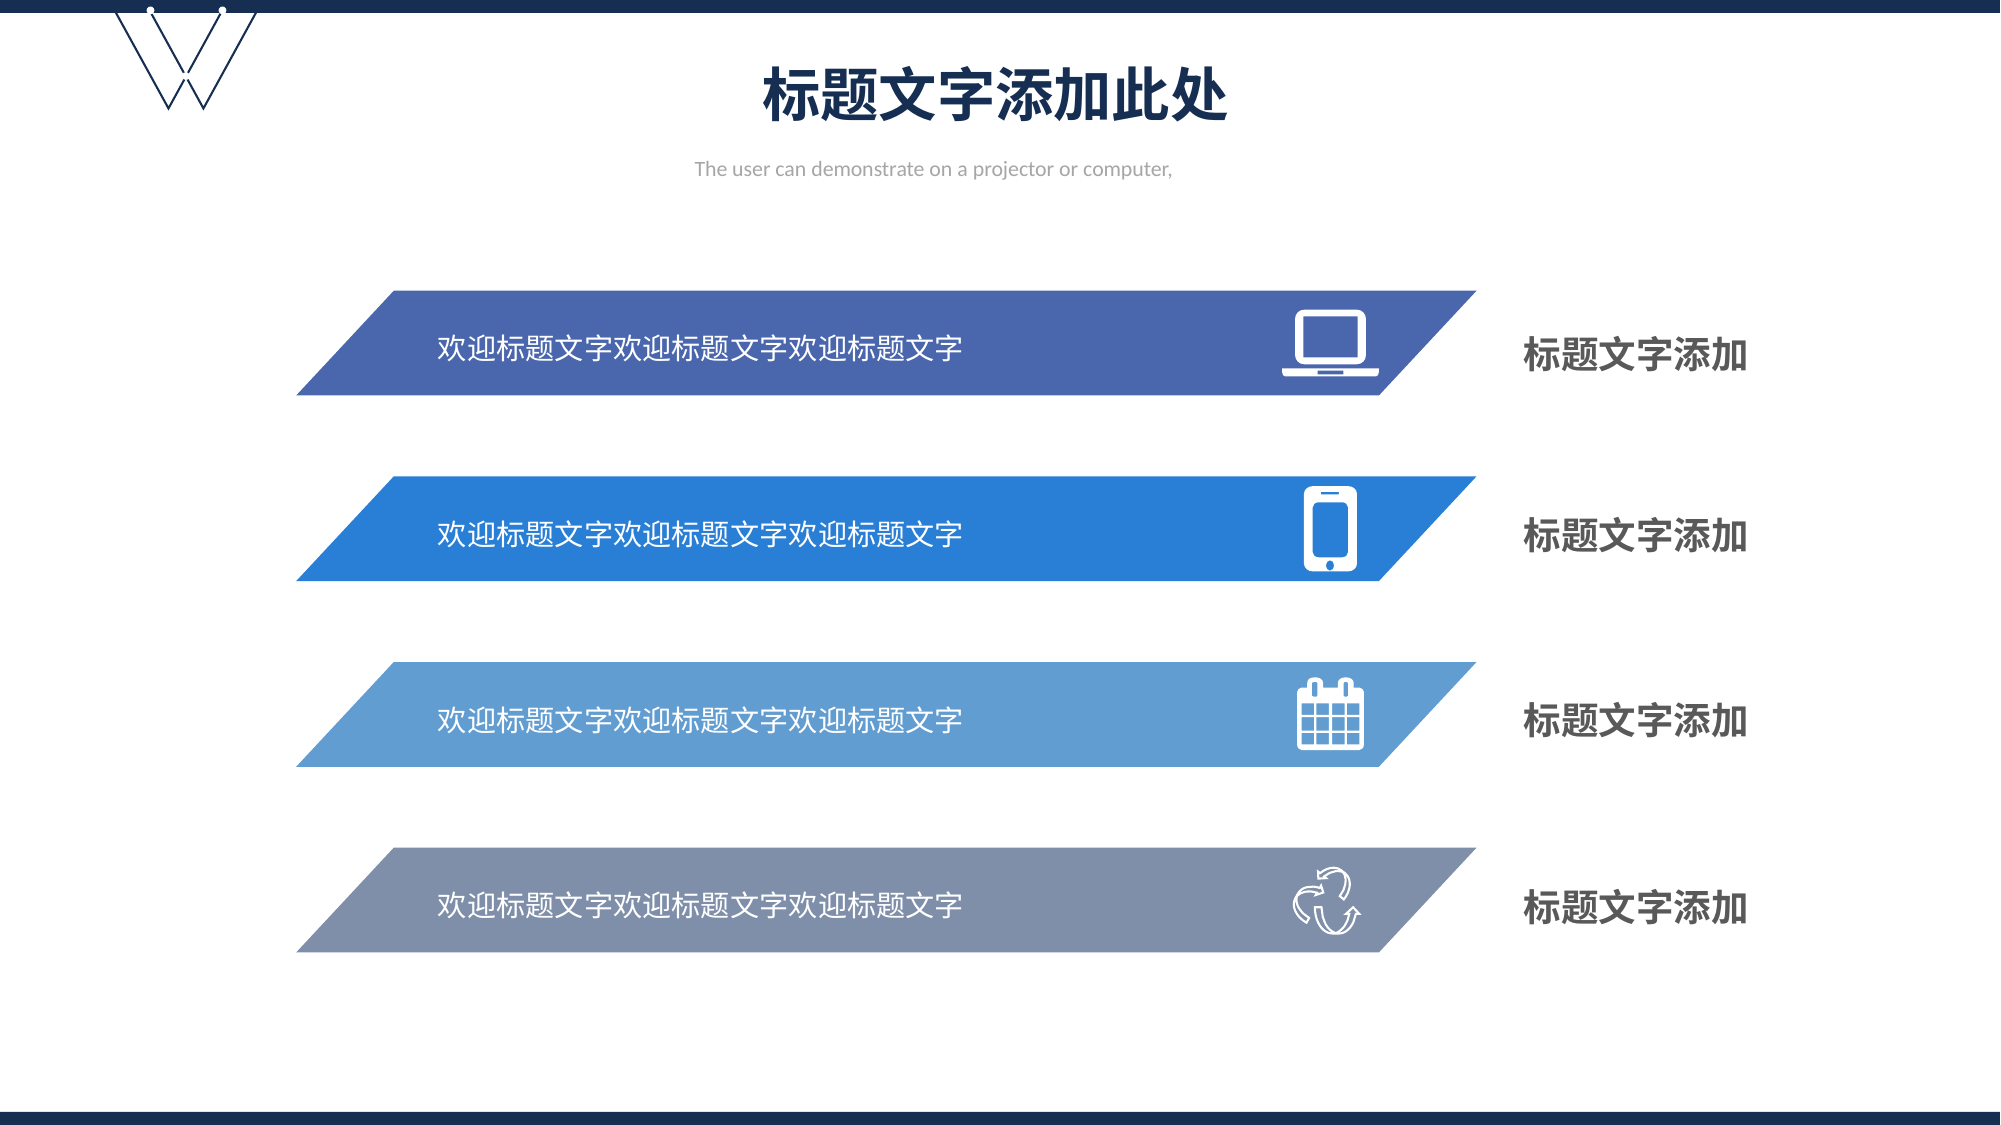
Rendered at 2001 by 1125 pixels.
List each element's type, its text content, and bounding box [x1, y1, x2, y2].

text_box 标题文字添加 [1508, 495, 1877, 565]
text_box 标题文字添加 [1508, 867, 1877, 936]
text_box 标题文字添加 [1508, 680, 1877, 750]
text_box The user can demonstrate on a projector or computer, [679, 143, 1320, 189]
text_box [296, 290, 1477, 396]
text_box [296, 476, 1477, 582]
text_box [296, 661, 1477, 767]
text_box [296, 847, 1477, 953]
text_box 标题文字添加 [1508, 314, 1877, 383]
text_box 标题文字添加此处 [747, 41, 1253, 136]
